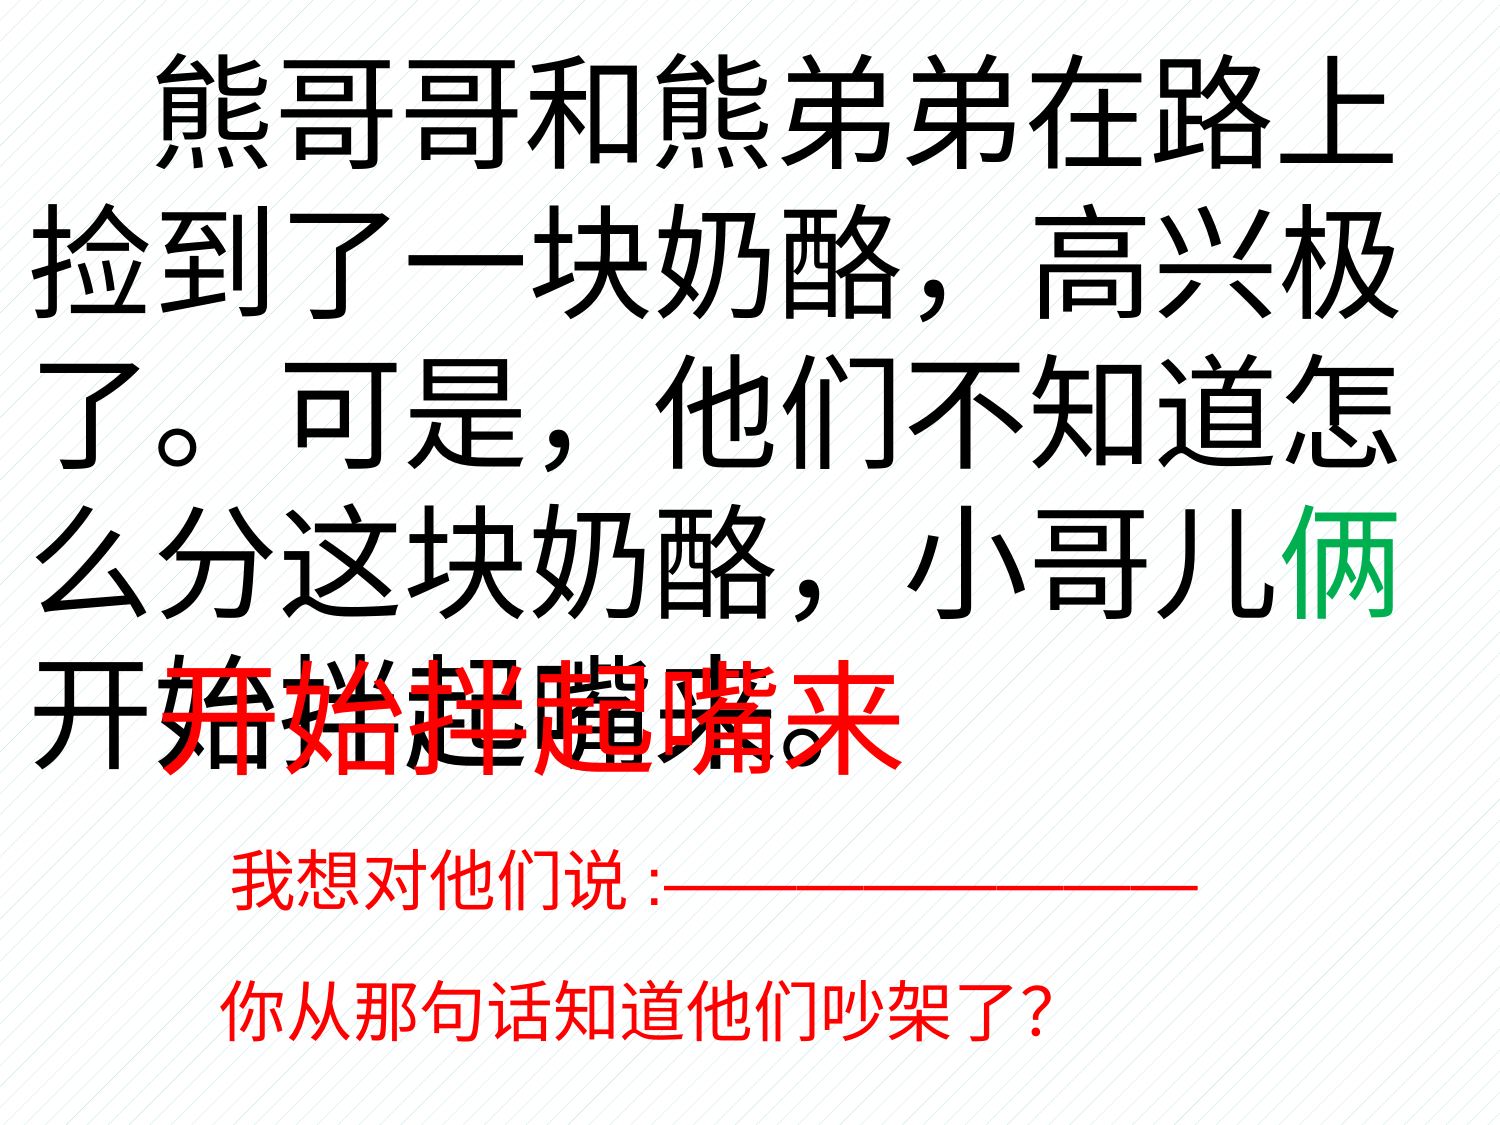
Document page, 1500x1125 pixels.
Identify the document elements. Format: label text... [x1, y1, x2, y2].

text_box 开始拌起嘴来 [141, 632, 1213, 798]
text_box 你从那句话知道他们吵架了？ [204, 962, 1277, 1058]
text_box 熊哥哥和熊弟弟在路上捡到了一块奶酪，高兴极了。可是，他们不知道怎么分这块奶酪，小哥儿俩开始拌起嘴来。 [13, 26, 1468, 792]
text_box 我想对他们说:———————— [214, 831, 1286, 927]
